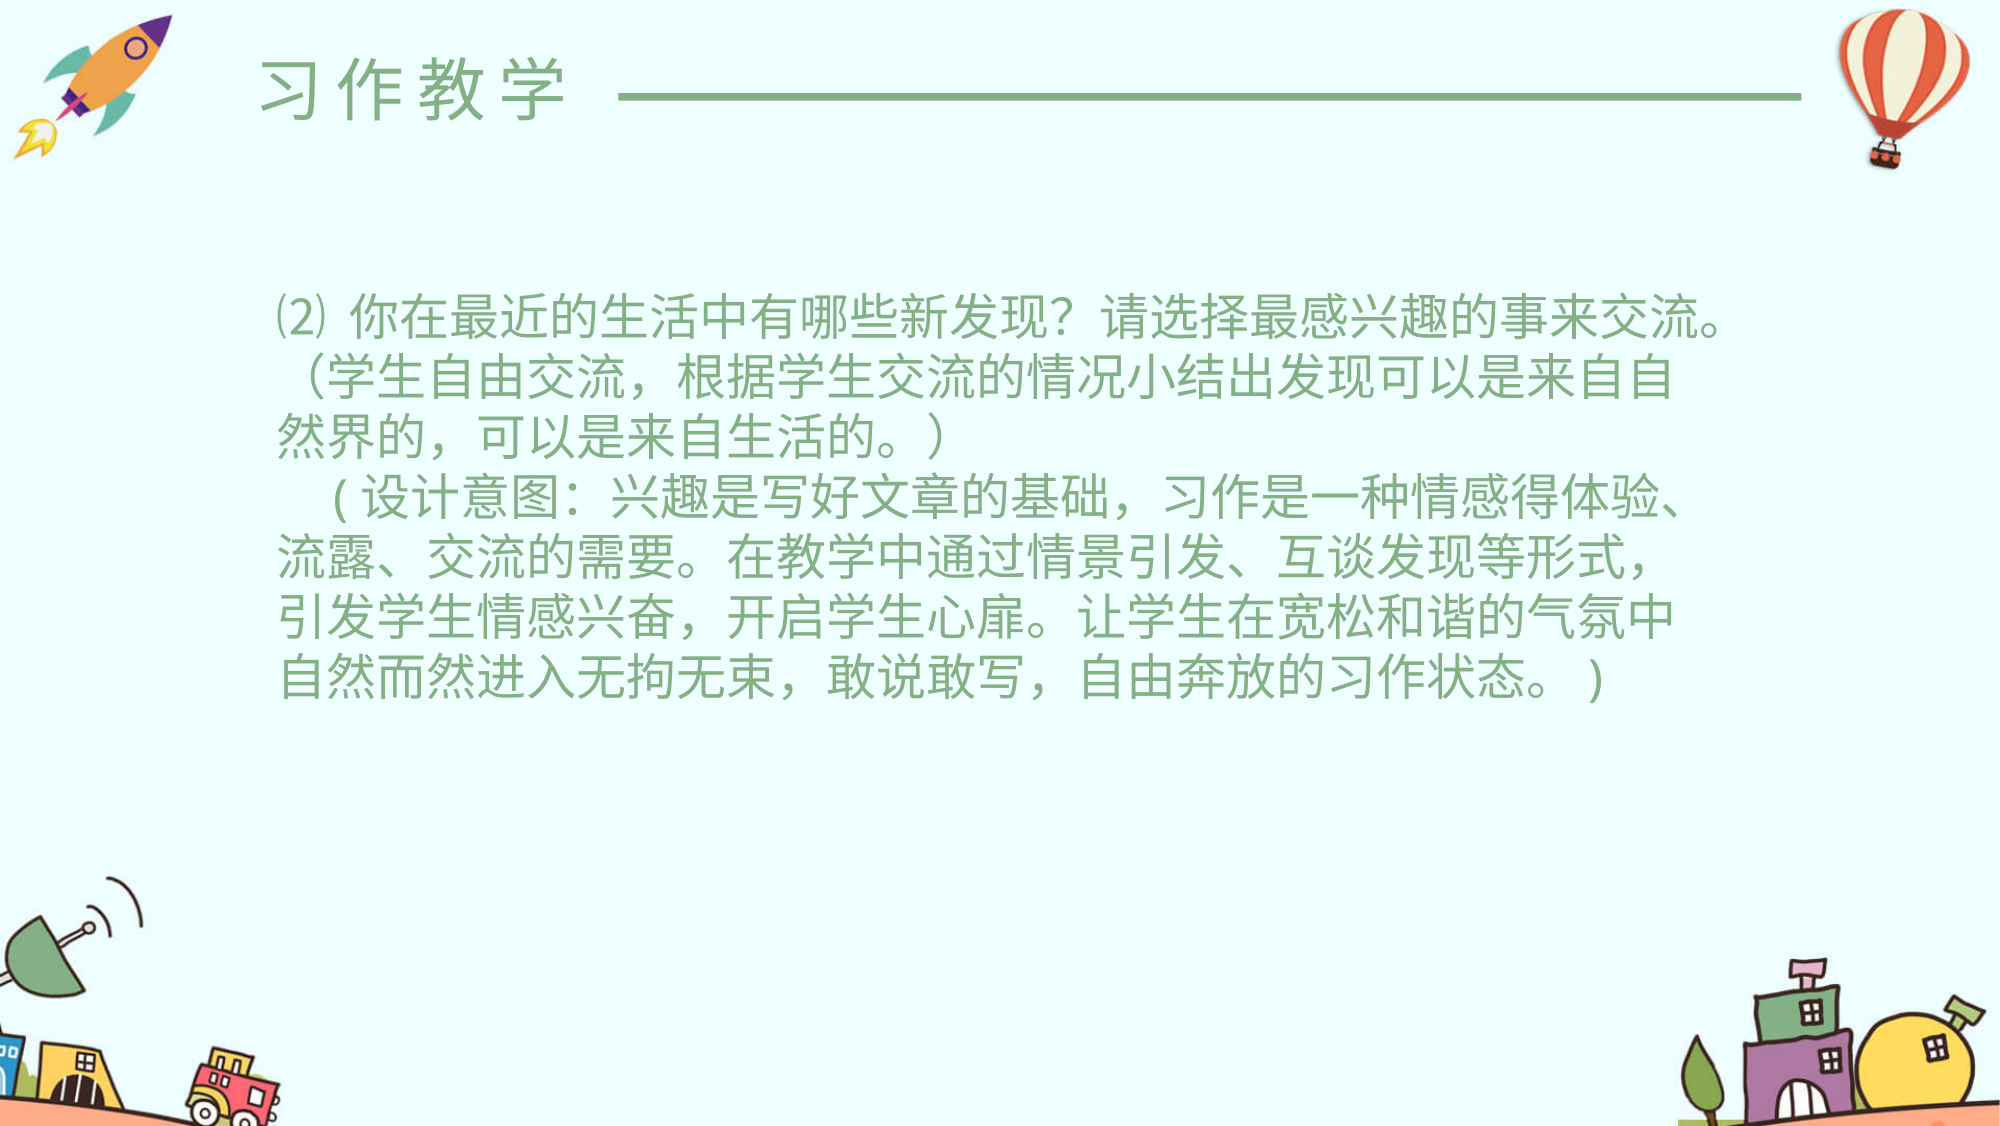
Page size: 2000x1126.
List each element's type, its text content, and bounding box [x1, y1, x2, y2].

text_box ⑵ 你在最近的生活中有哪些新发现？请选择最感兴趣的事来交流。（学生自由交流，根据学生交流的情况小结出发现可以是来自自然界的，可以是来自生活的。） (设计意图：兴趣是写好文章的基础，习作是一种情感得体验、流露、交流的需要。在教学中通过情景引发、互谈发现等形式，引发学生情感兴奋，开启学生心扉。让学生在宽松和谐的气氛中自然而然进入无拘无束，敢说敢写，自由奔放的习作状态。) [261, 278, 1739, 774]
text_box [143, 46, 1802, 131]
picture [0, 0, 2000, 1126]
